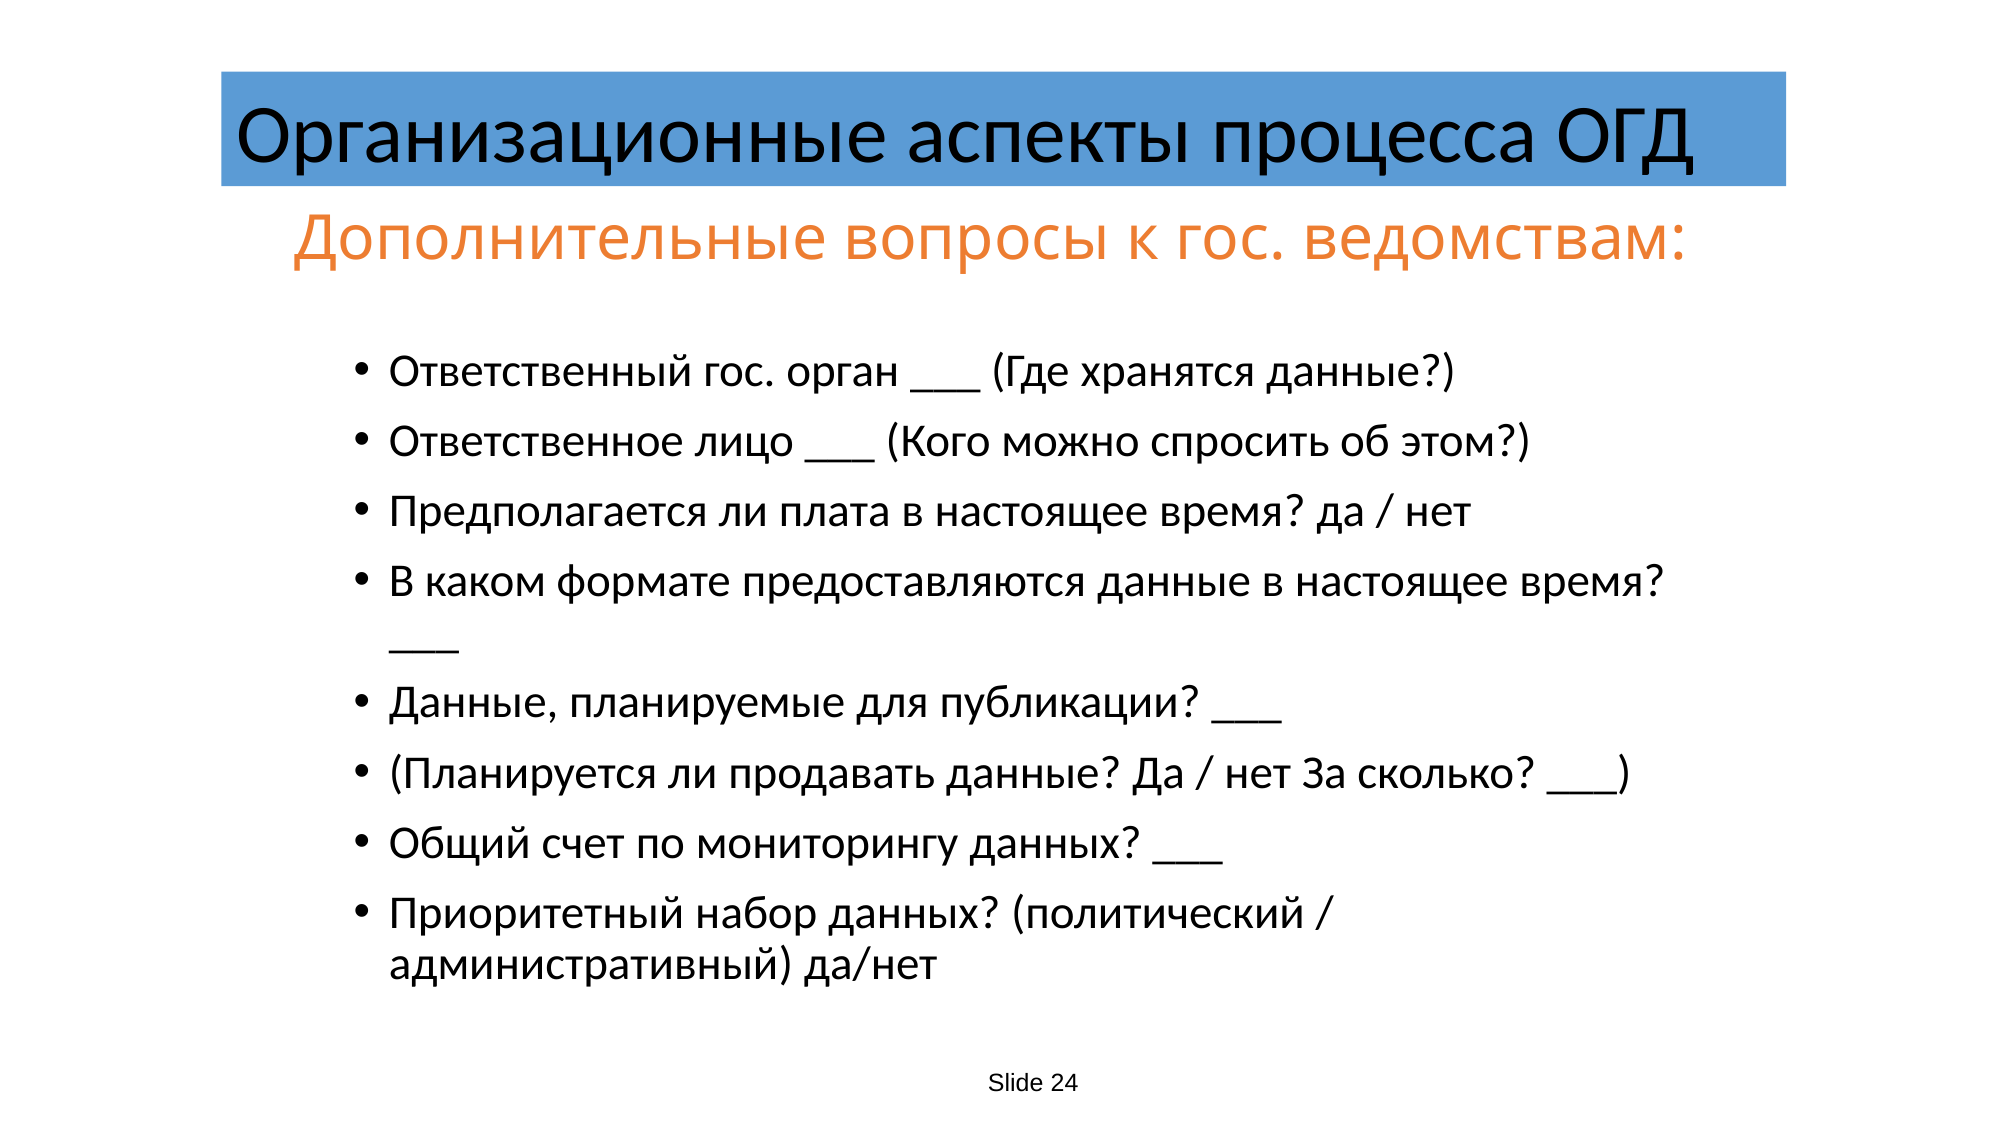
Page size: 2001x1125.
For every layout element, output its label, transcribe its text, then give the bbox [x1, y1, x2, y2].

text_box Организационные аспекты процесса ОГД [221, 71, 1787, 187]
title Дополнительные вопросы к гос. ведомствам: [279, 197, 1721, 327]
list Ответственный гос. орган ___ (Где хранятся данные?) Ответственное лицо ___ (Кого можно спросить об этом?) Предполагается ли плата в настоящее время? да / нет В каком формате предоставляются данные в настоящее время? ___ Данные, планируемые для публикации? ___ (Планируется ли продавать данные? Да / нет За сколько? ___) Общий счет по мониторингу данных? ___ Приоритетный набор данных? (политический / административный) да/нет [338, 338, 1733, 1000]
